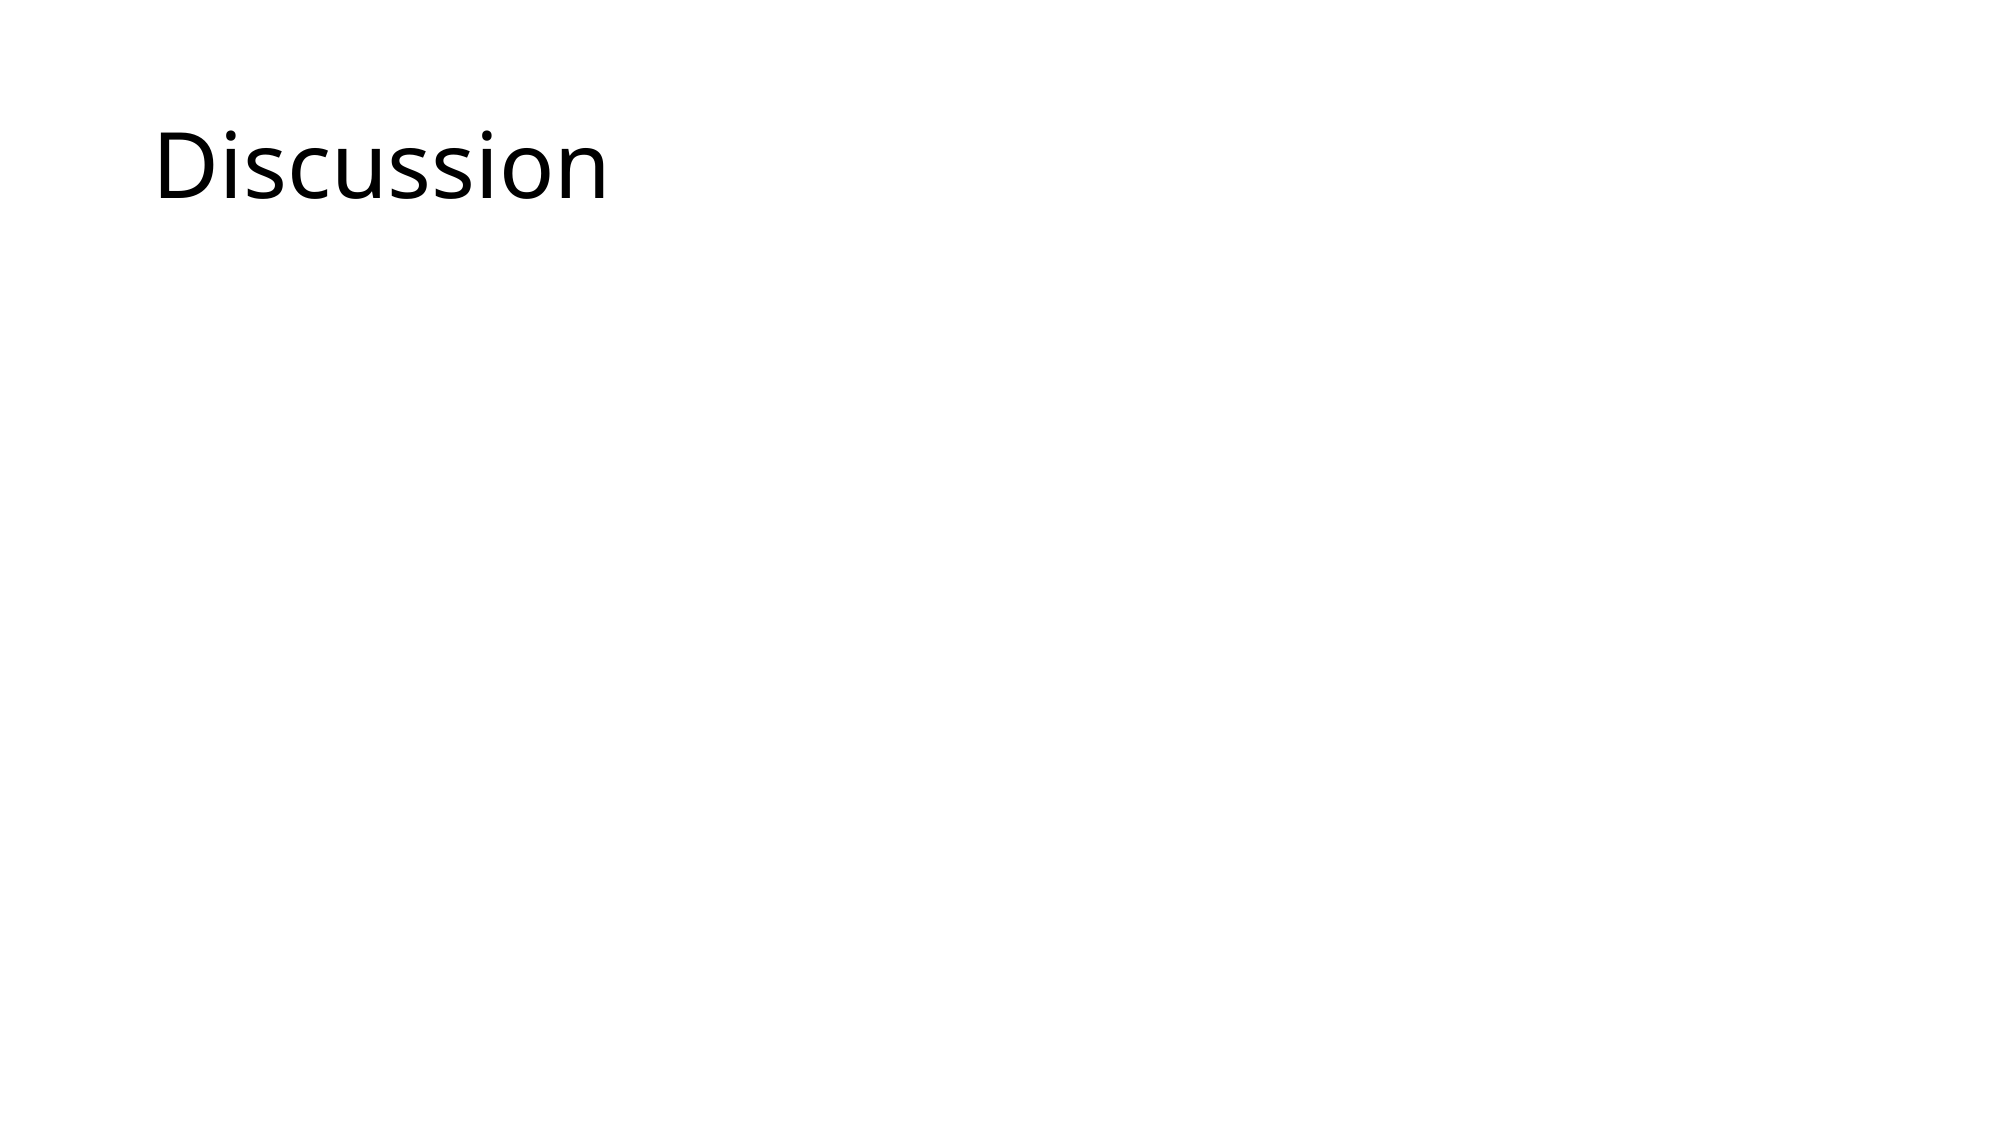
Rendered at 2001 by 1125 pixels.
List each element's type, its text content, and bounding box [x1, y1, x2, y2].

title Discussion [137, 59, 1863, 278]
